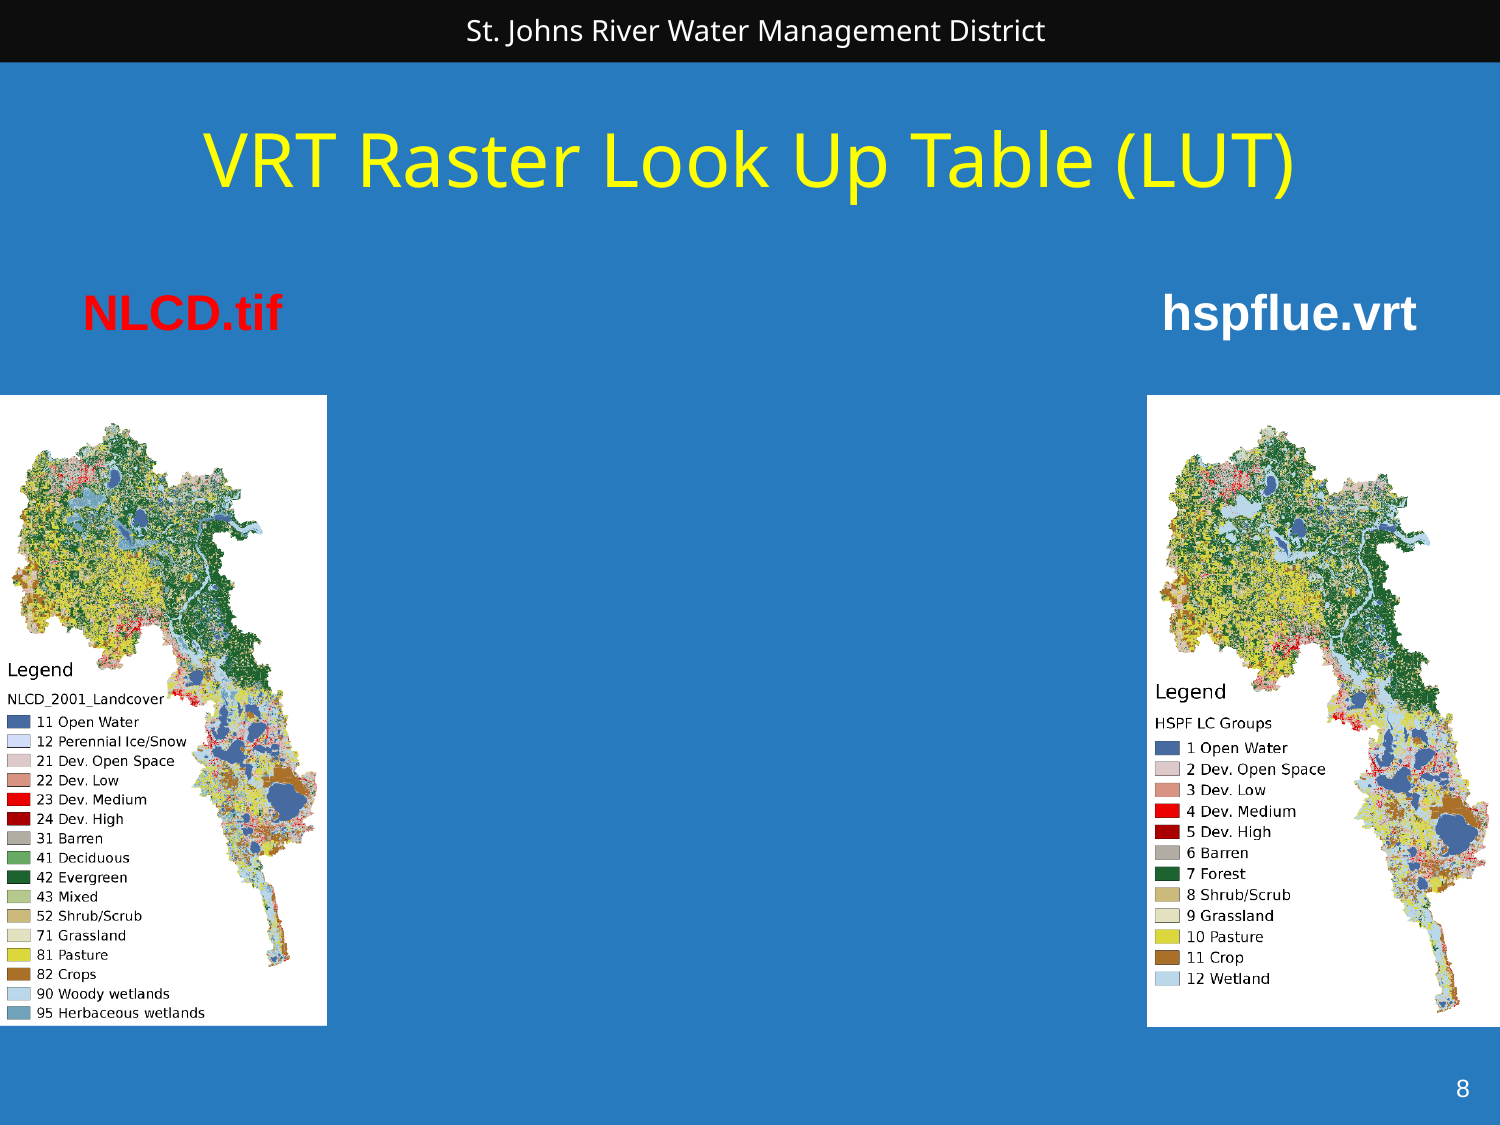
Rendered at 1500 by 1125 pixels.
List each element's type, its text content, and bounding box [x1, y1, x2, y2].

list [1147, 394, 1500, 1027]
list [0, 394, 327, 1027]
list hspflue.vrt [761, 256, 1425, 365]
title VRT Raster Look Up Table (LUT) [150, 104, 1350, 255]
list NLCD.tif [75, 256, 738, 365]
slide_number 8 [1200, 1065, 1500, 1125]
